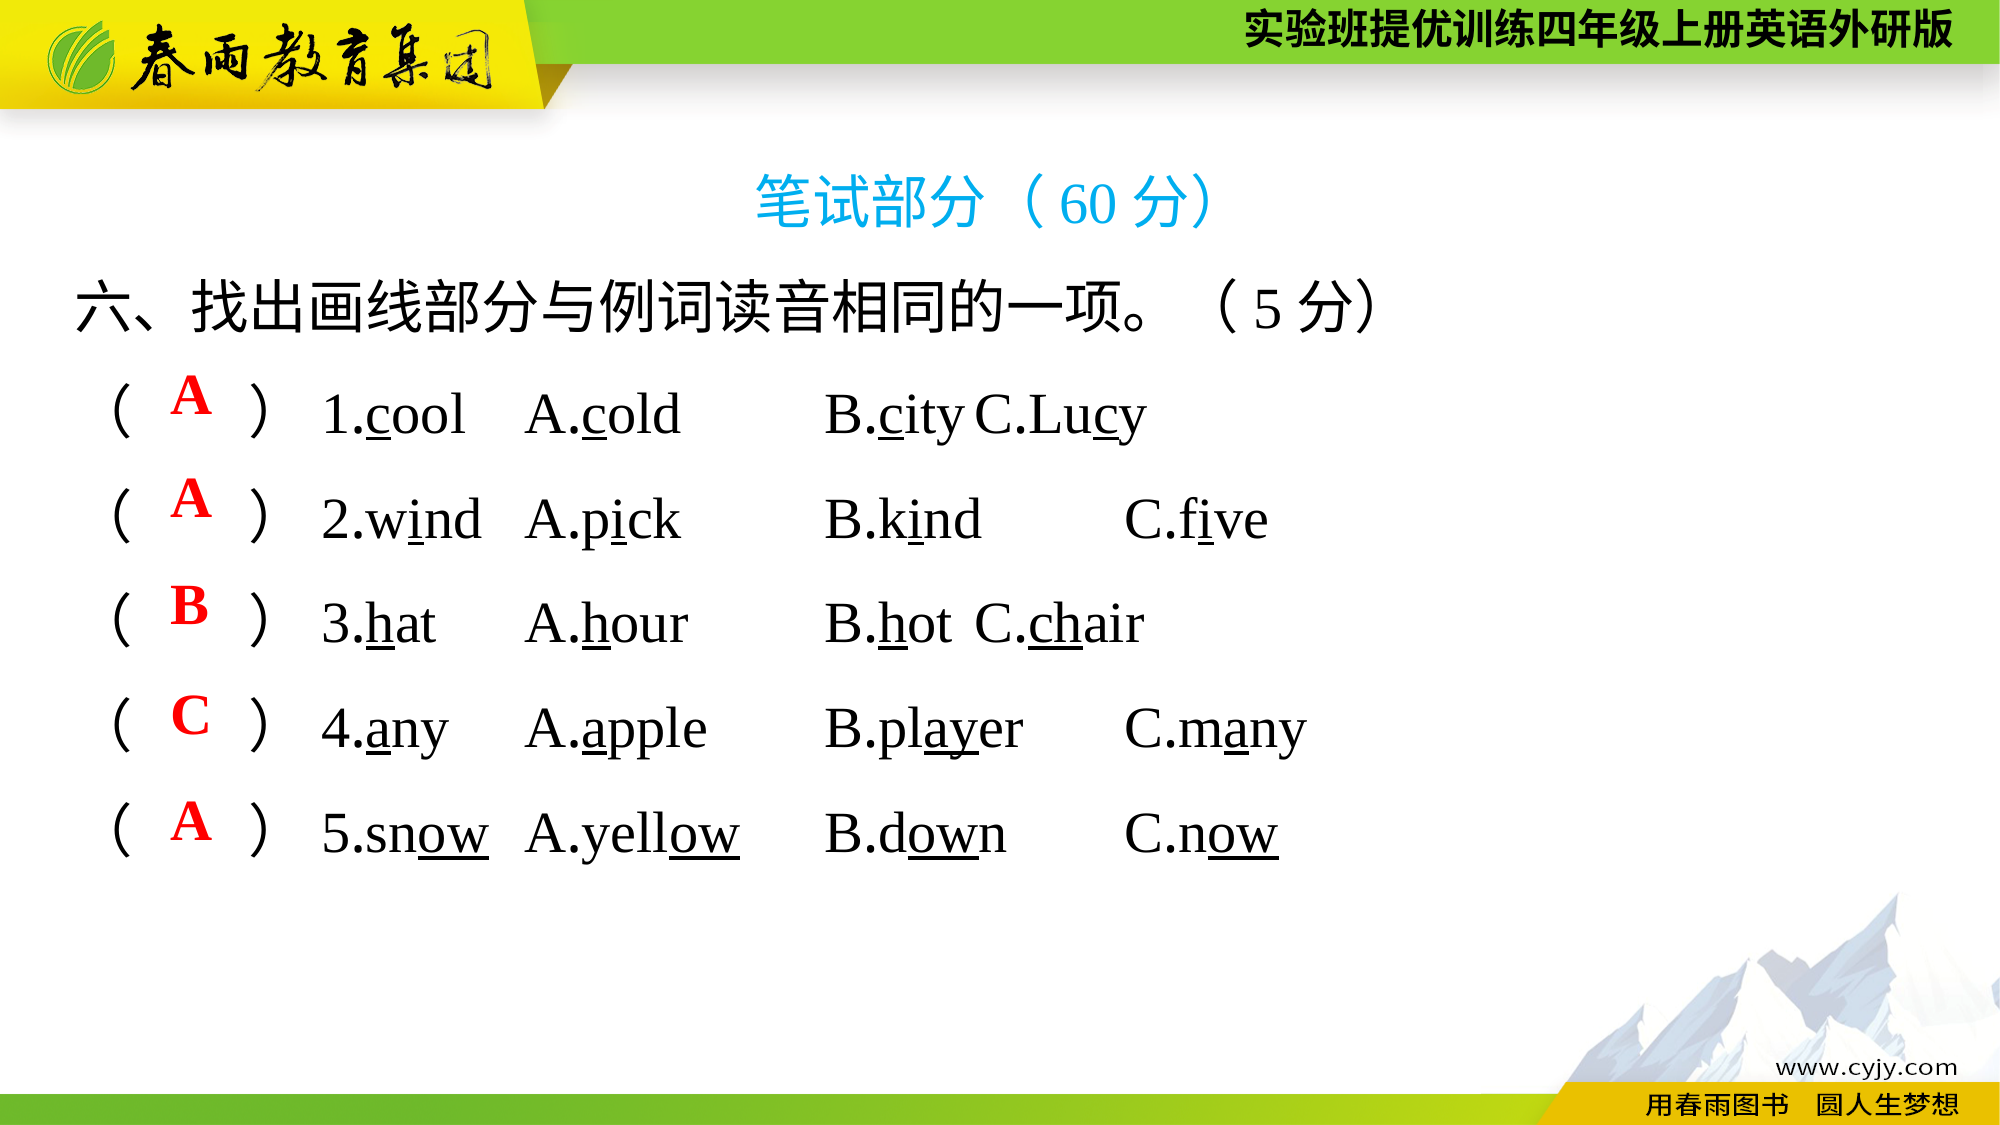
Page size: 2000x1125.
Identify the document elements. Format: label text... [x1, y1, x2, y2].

text_box A [155, 348, 239, 434]
picture [0, 0, 2000, 1125]
text_box C [155, 668, 228, 754]
list 笔试部分（60分） 六、找出画线部分与例词读音相同的一项。（5分） （ ）1.cool A.cold B.city C.Lucy （ ）2.wind A.pick B.kind C.five （ ）3.hat A.hour B.hot C.chair （ ）4.any A.apple B.player C.many （ ）5.snow A.yellow B.down C.now [59, 122, 1944, 867]
text_box A [155, 451, 239, 537]
text_box B [155, 558, 225, 644]
text_box A [155, 775, 228, 860]
